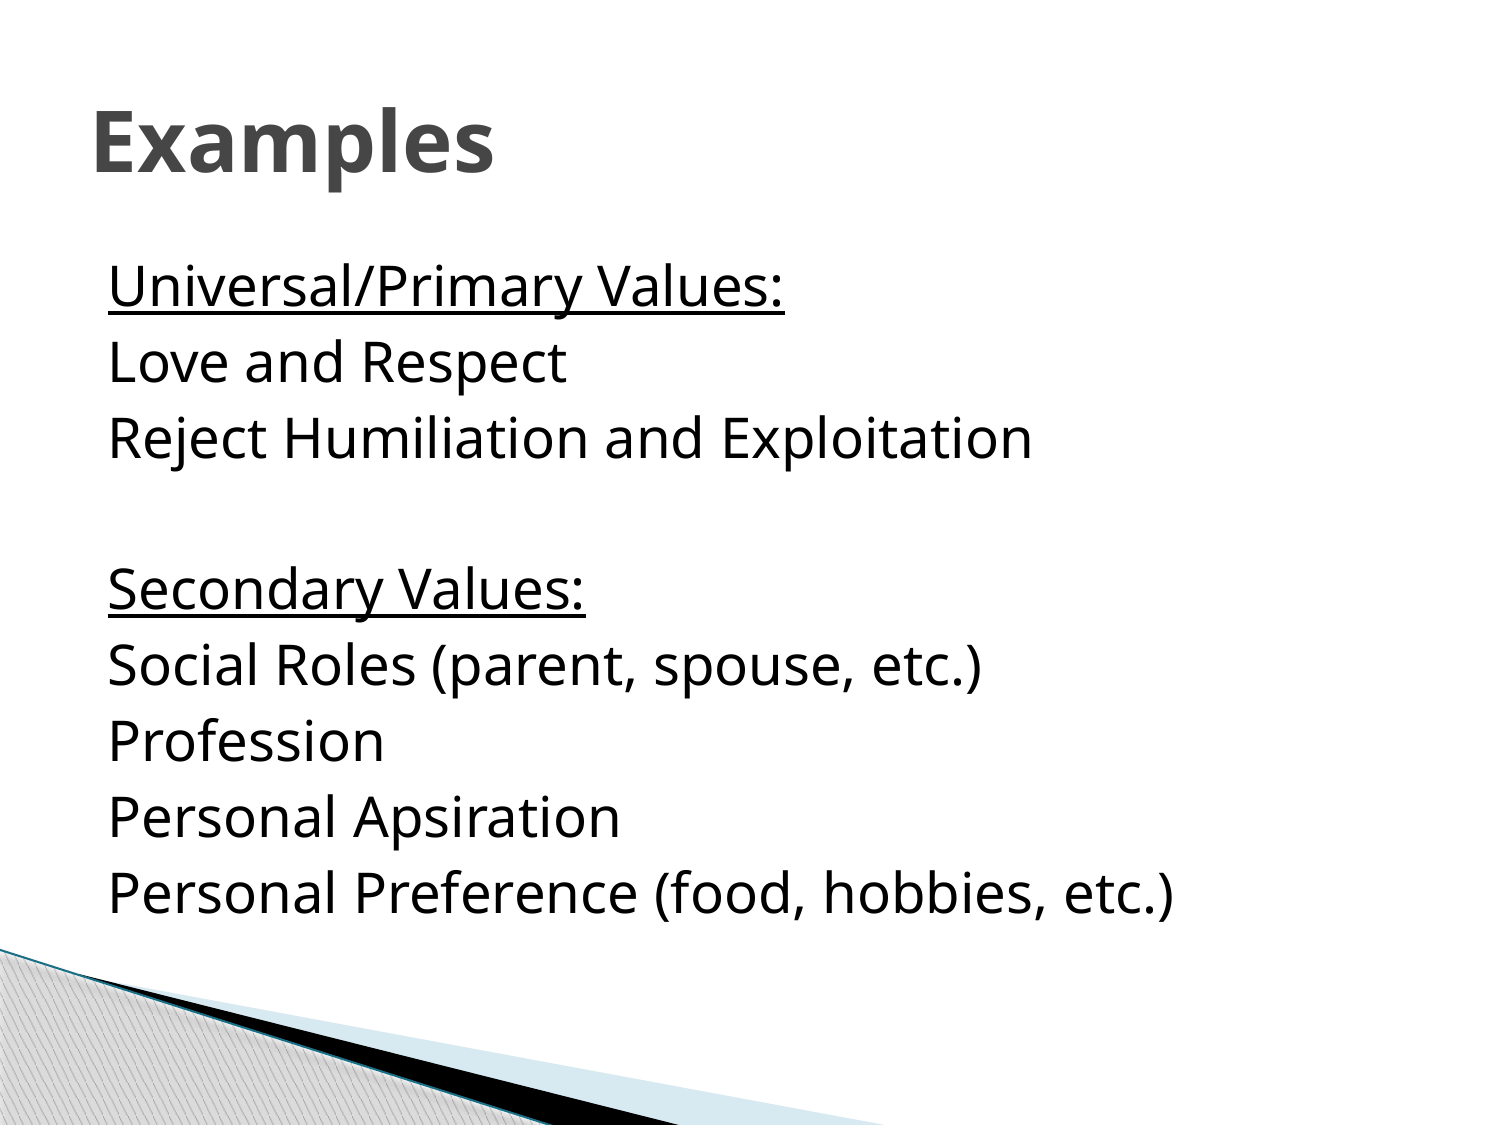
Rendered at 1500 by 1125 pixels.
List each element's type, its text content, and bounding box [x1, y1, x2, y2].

title Examples [75, 45, 1425, 233]
list Universal/Primary Values: Love and Respect Reject Humiliation and Exploitation Secondary Values: Social Roles (parent, spouse, etc.) Profession Personal Apsiration Personal Preference (food, hobbies, etc.) [75, 243, 1425, 986]
